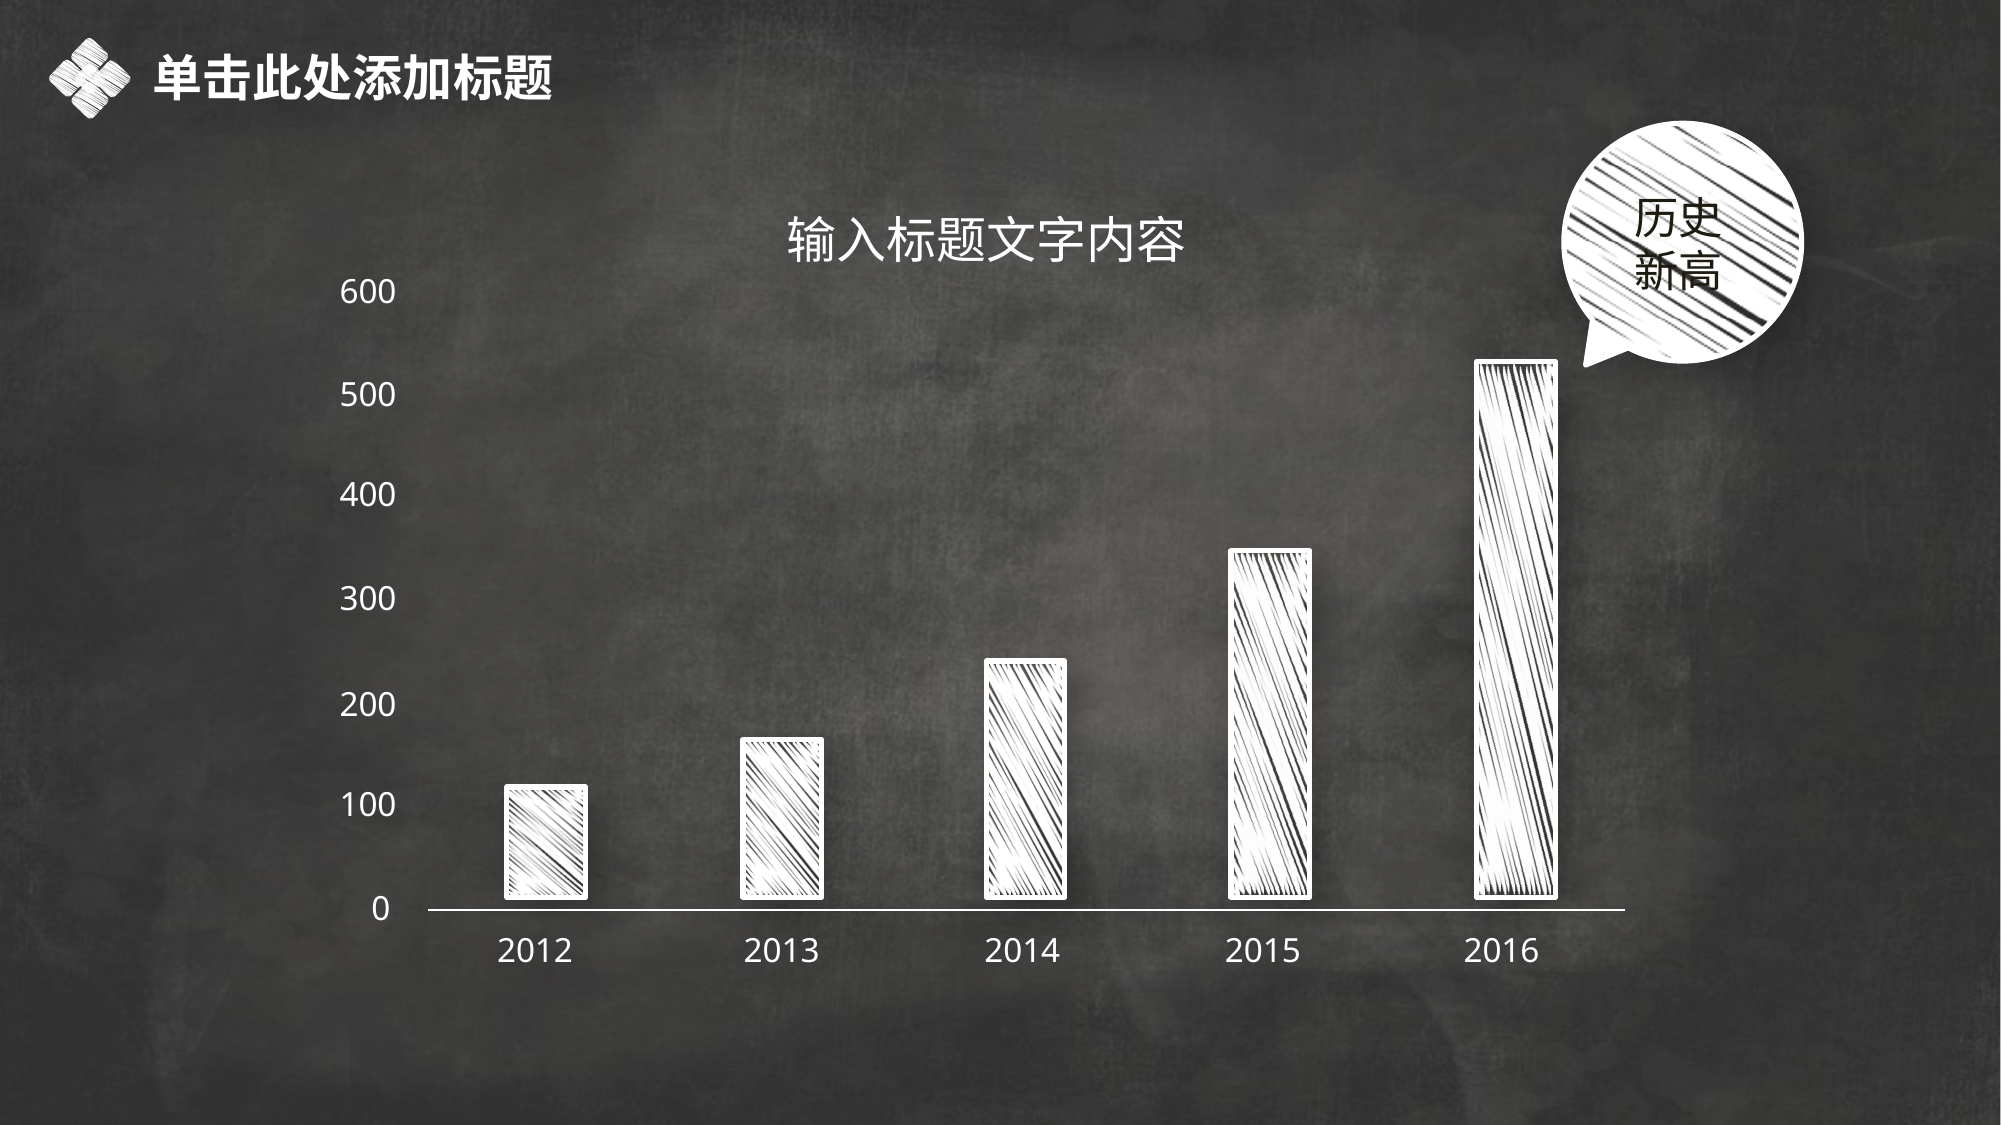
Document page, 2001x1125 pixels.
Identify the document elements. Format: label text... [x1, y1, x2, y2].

text_box [505, 785, 588, 899]
text_box [1561, 121, 1804, 368]
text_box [482, 921, 1584, 978]
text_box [0, 0, 2001, 1125]
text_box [52, 41, 127, 115]
picture [127, 73, 131, 84]
text_box [984, 659, 1067, 899]
text_box 单击此处添加标题 [137, 38, 568, 114]
text_box 输入标题文字内容 [771, 200, 1249, 276]
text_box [324, 262, 492, 936]
picture [84, 115, 96, 119]
text_box [1229, 549, 1312, 899]
text_box [741, 738, 824, 899]
text_box 历史新高 [1619, 182, 1778, 304]
text_box [1475, 360, 1558, 899]
